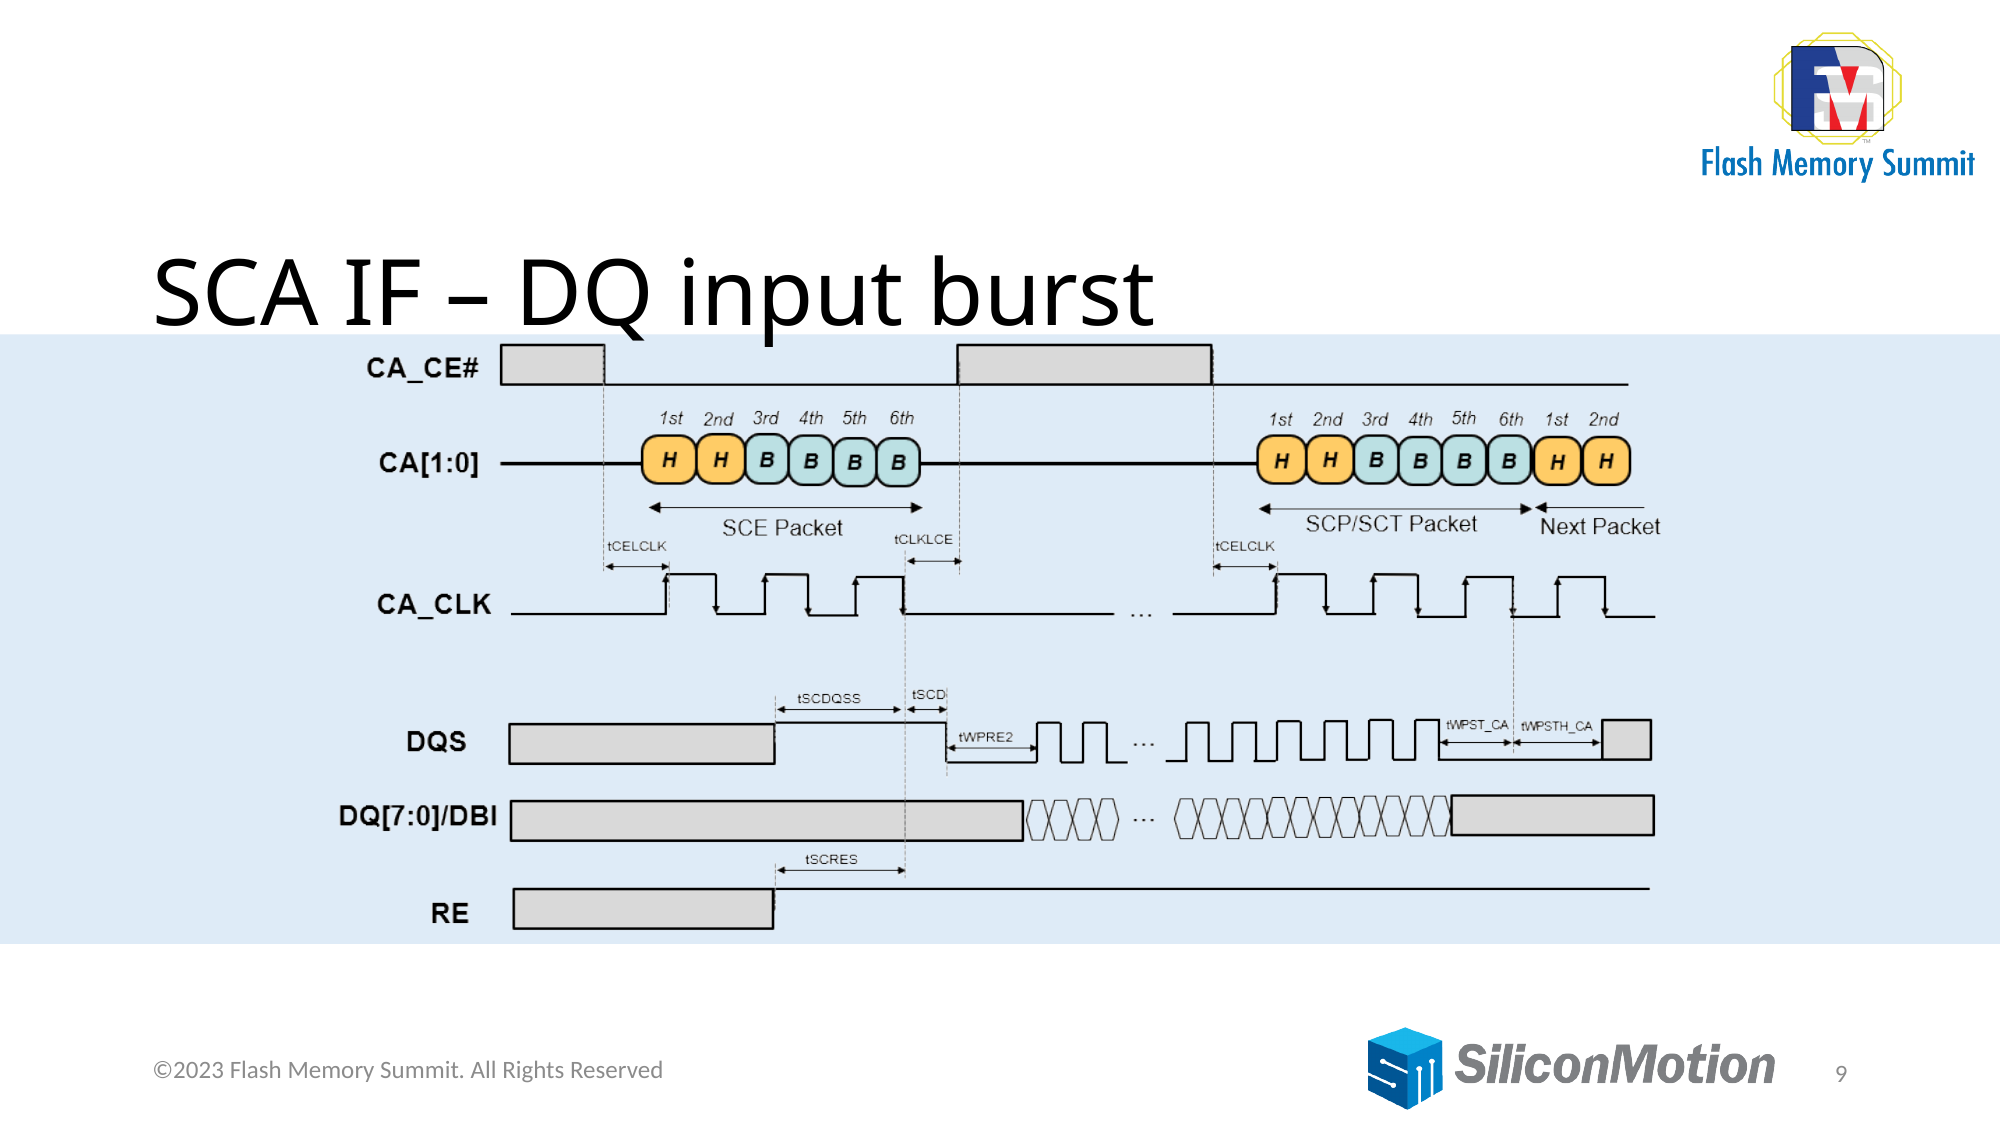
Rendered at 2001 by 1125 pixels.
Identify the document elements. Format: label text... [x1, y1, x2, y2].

text_box [0, 333, 2000, 945]
picture [1702, 32, 1975, 183]
picture [1410, 1103, 1775, 1110]
slide_number ©2023 Flash Memory Summit. All Rights Reserved [137, 1034, 731, 1103]
title SCA IF – DQ input burst [137, 187, 1863, 405]
picture [1368, 1027, 1775, 1110]
picture [324, 334, 1675, 944]
slide_number 9 [1412, 1042, 1863, 1103]
